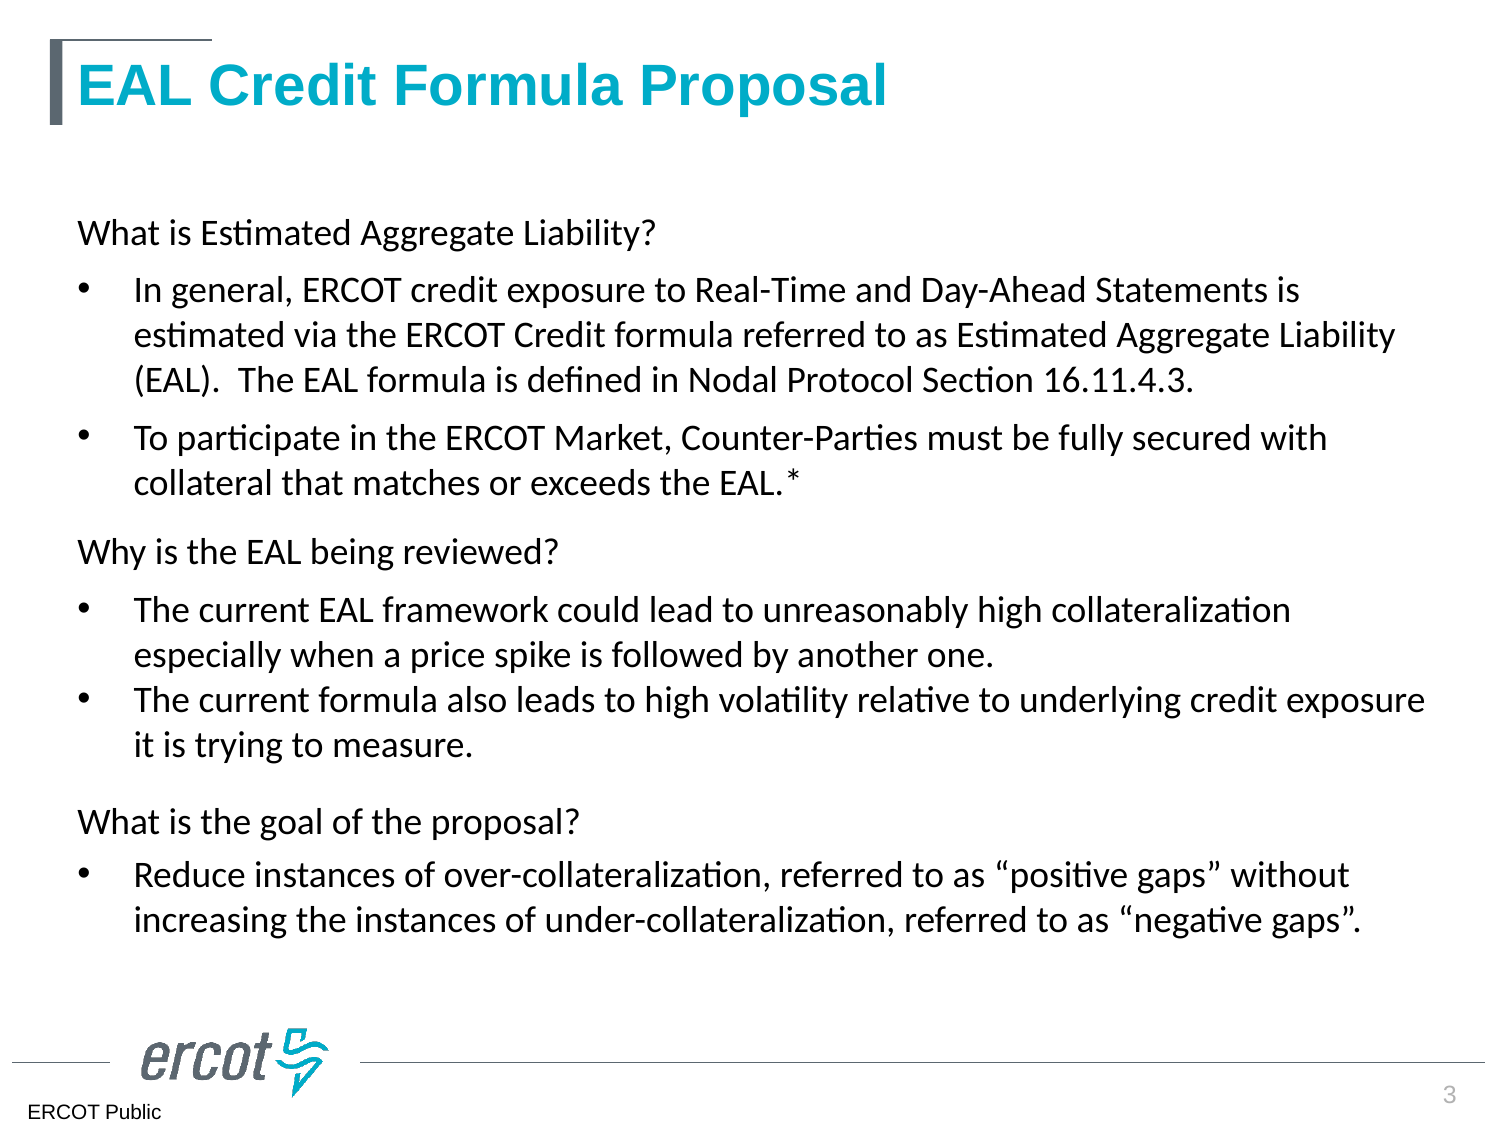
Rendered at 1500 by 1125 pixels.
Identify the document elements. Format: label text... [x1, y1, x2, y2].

picture [137, 1024, 332, 1100]
title EAL Credit Formula Proposal [62, 39, 1450, 200]
list What is Estimated Aggregate Liability? In general, ERCOT credit exposure to Real-Time and Day-Ahead Statements is estimated via the ERCOT Credit formula referred to as Estimated Aggregate Liability (EAL). The EAL formula is defined in Nodal Protocol Section 16.11.4.3. To participate in the ERCOT Market, Counter-Parties must be fully secured with collateral that matches or exceeds the EAL.* Why is the EAL being reviewed? The current EAL framework could lead to unreasonably high collateralization especially when a price spike is followed by another one. The current formula also leads to high volatility relative to underlying credit exposure it is trying to measure. What is the goal of the proposal? Reduce instances of over-collateralization, referred to as “positive gaps” without increasing the instances of under-collateralization, referred to as “negative gaps”. [62, 200, 1463, 909]
slide_number 3 [1412, 1076, 1488, 1112]
